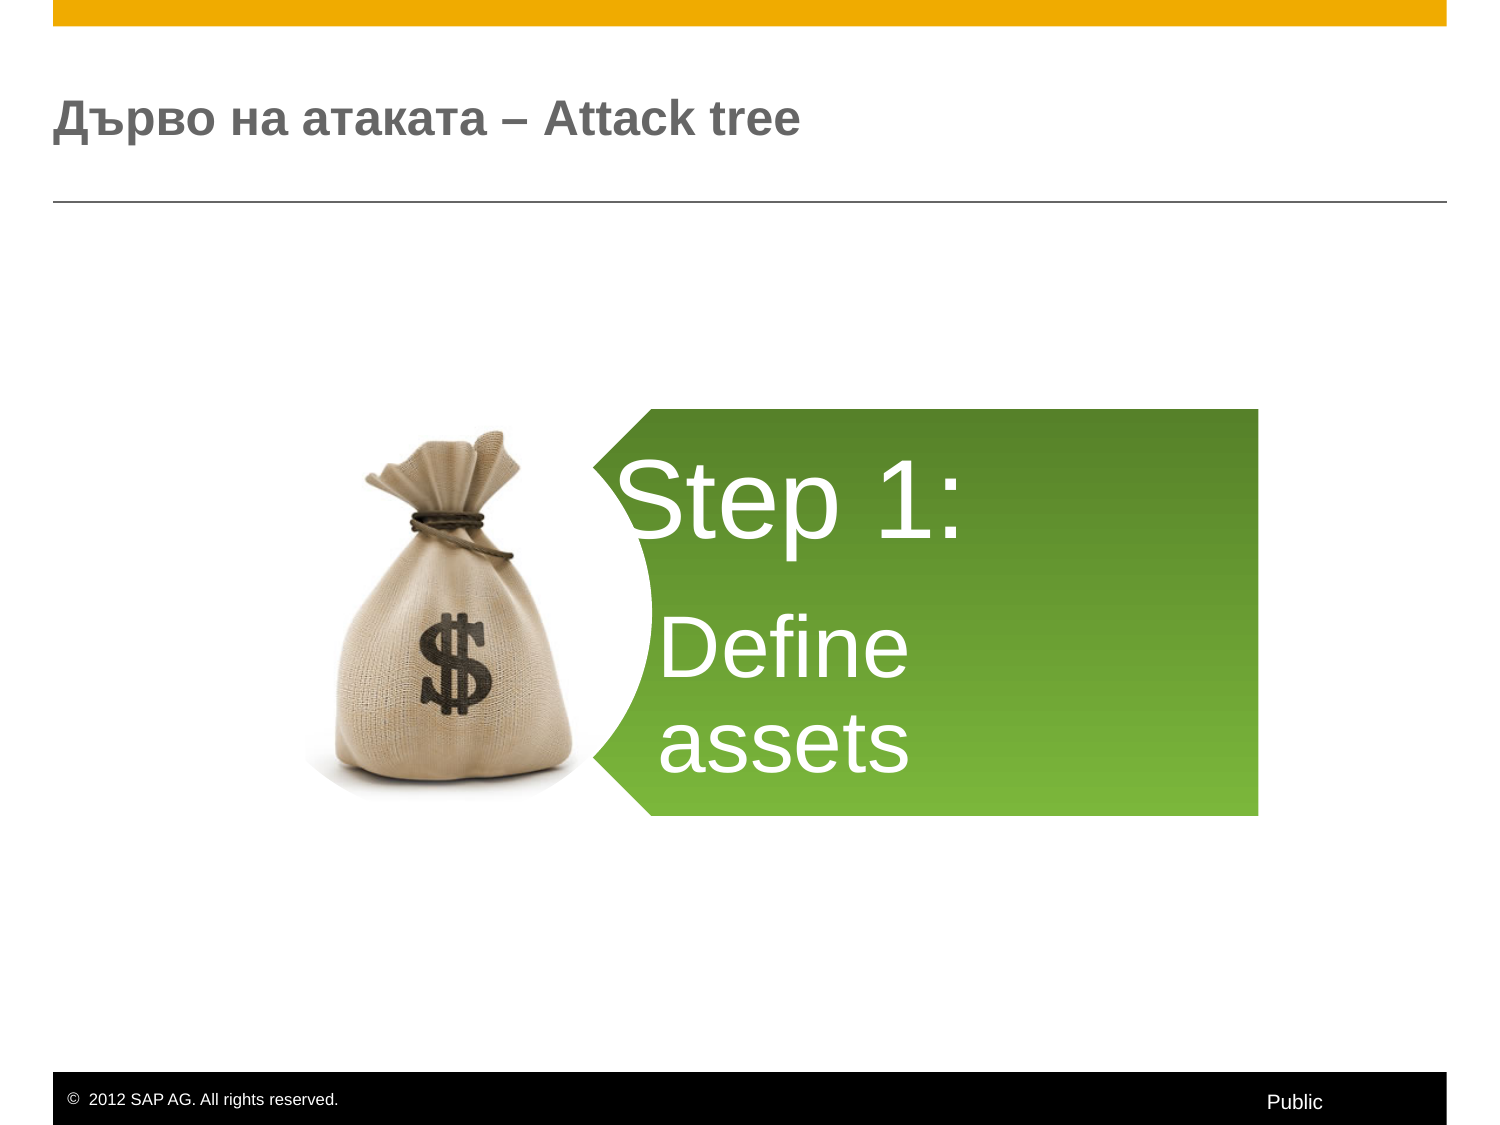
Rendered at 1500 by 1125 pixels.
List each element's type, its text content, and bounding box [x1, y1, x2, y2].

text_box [137, 249, 1363, 976]
title Дърво на атаката – Attack tree [53, 53, 1447, 178]
